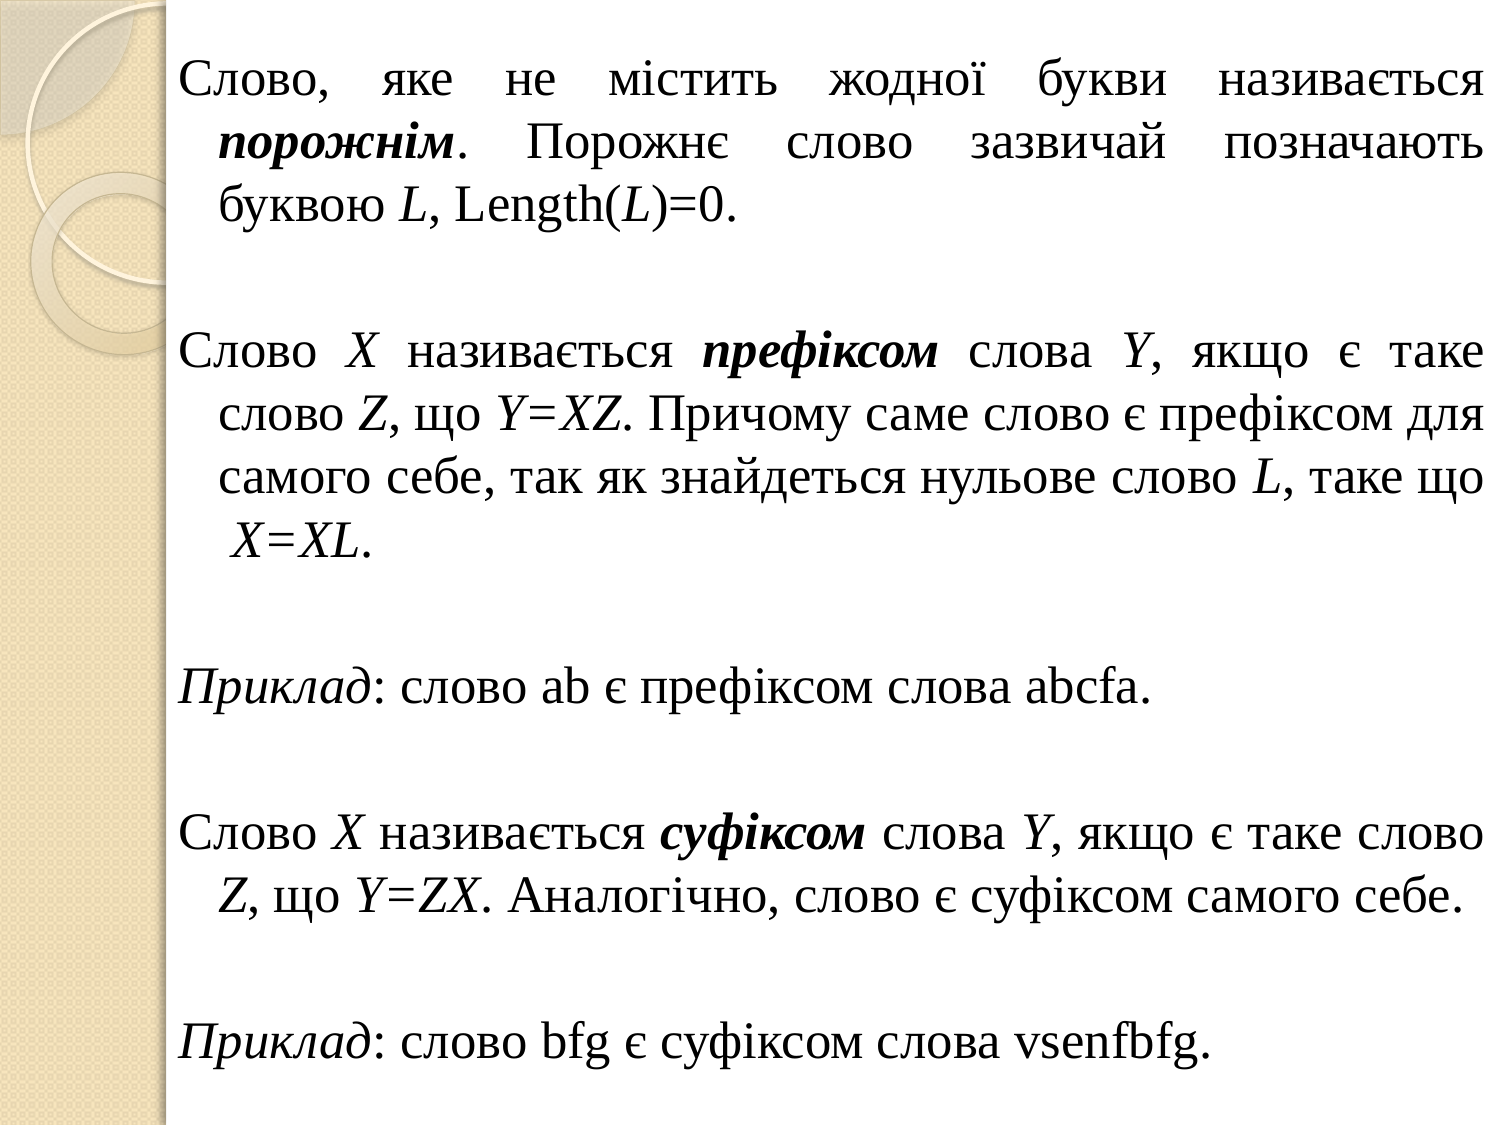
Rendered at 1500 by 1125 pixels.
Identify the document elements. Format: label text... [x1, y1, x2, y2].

list Слово, яке не містить жодної букви називається порожнім. Порожнє слово зазвичай позначають буквою L, Length(L)=0. Слово X називається префіксом слова Y, якщо є таке слово Z, що Y=XZ. Причому саме слово є префіксом для самого себе, так як знайдеться нульове слово L, таке що X=XL. Приклад: слово ab є префіксом слова abcfa. Слово X називається суфіксом слова Y, якщо є таке слово Z, що Y=ZX. Аналогічно, слово є суфіксом самого себе. Приклад: слово bfg є суфіксом слова vsenfbfg. [152, 35, 1500, 1125]
